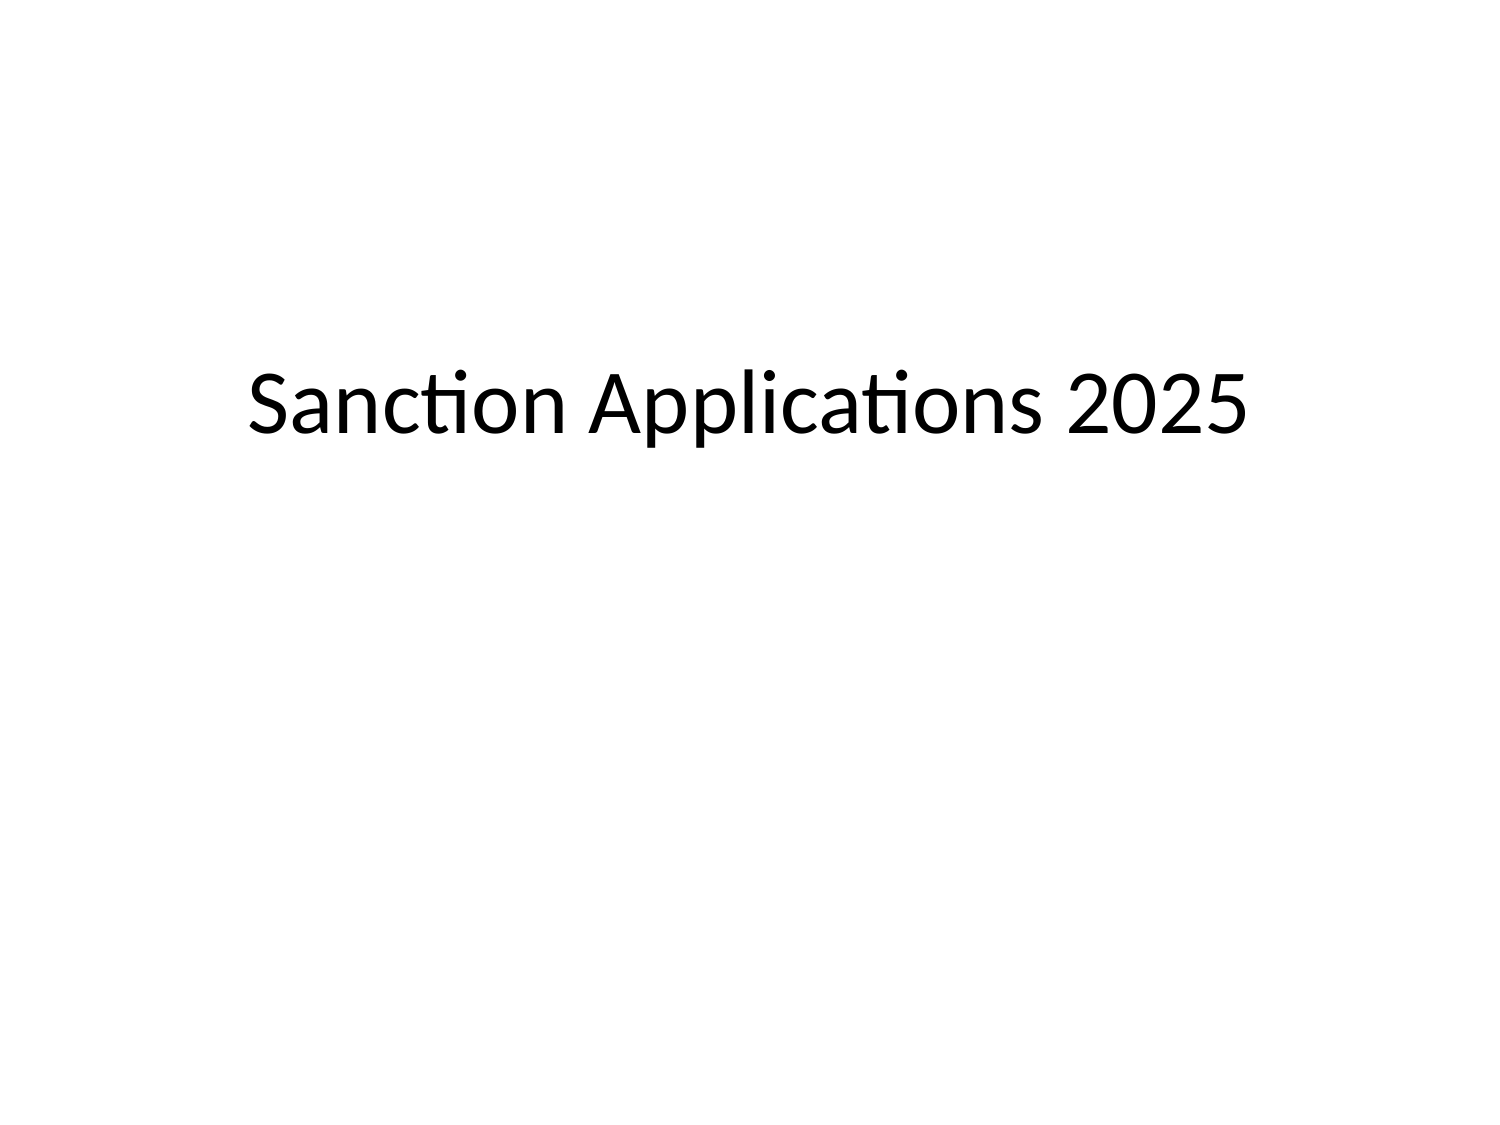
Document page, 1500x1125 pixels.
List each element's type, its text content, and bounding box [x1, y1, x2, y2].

title Sanction Applications 2025 [75, 302, 1425, 491]
